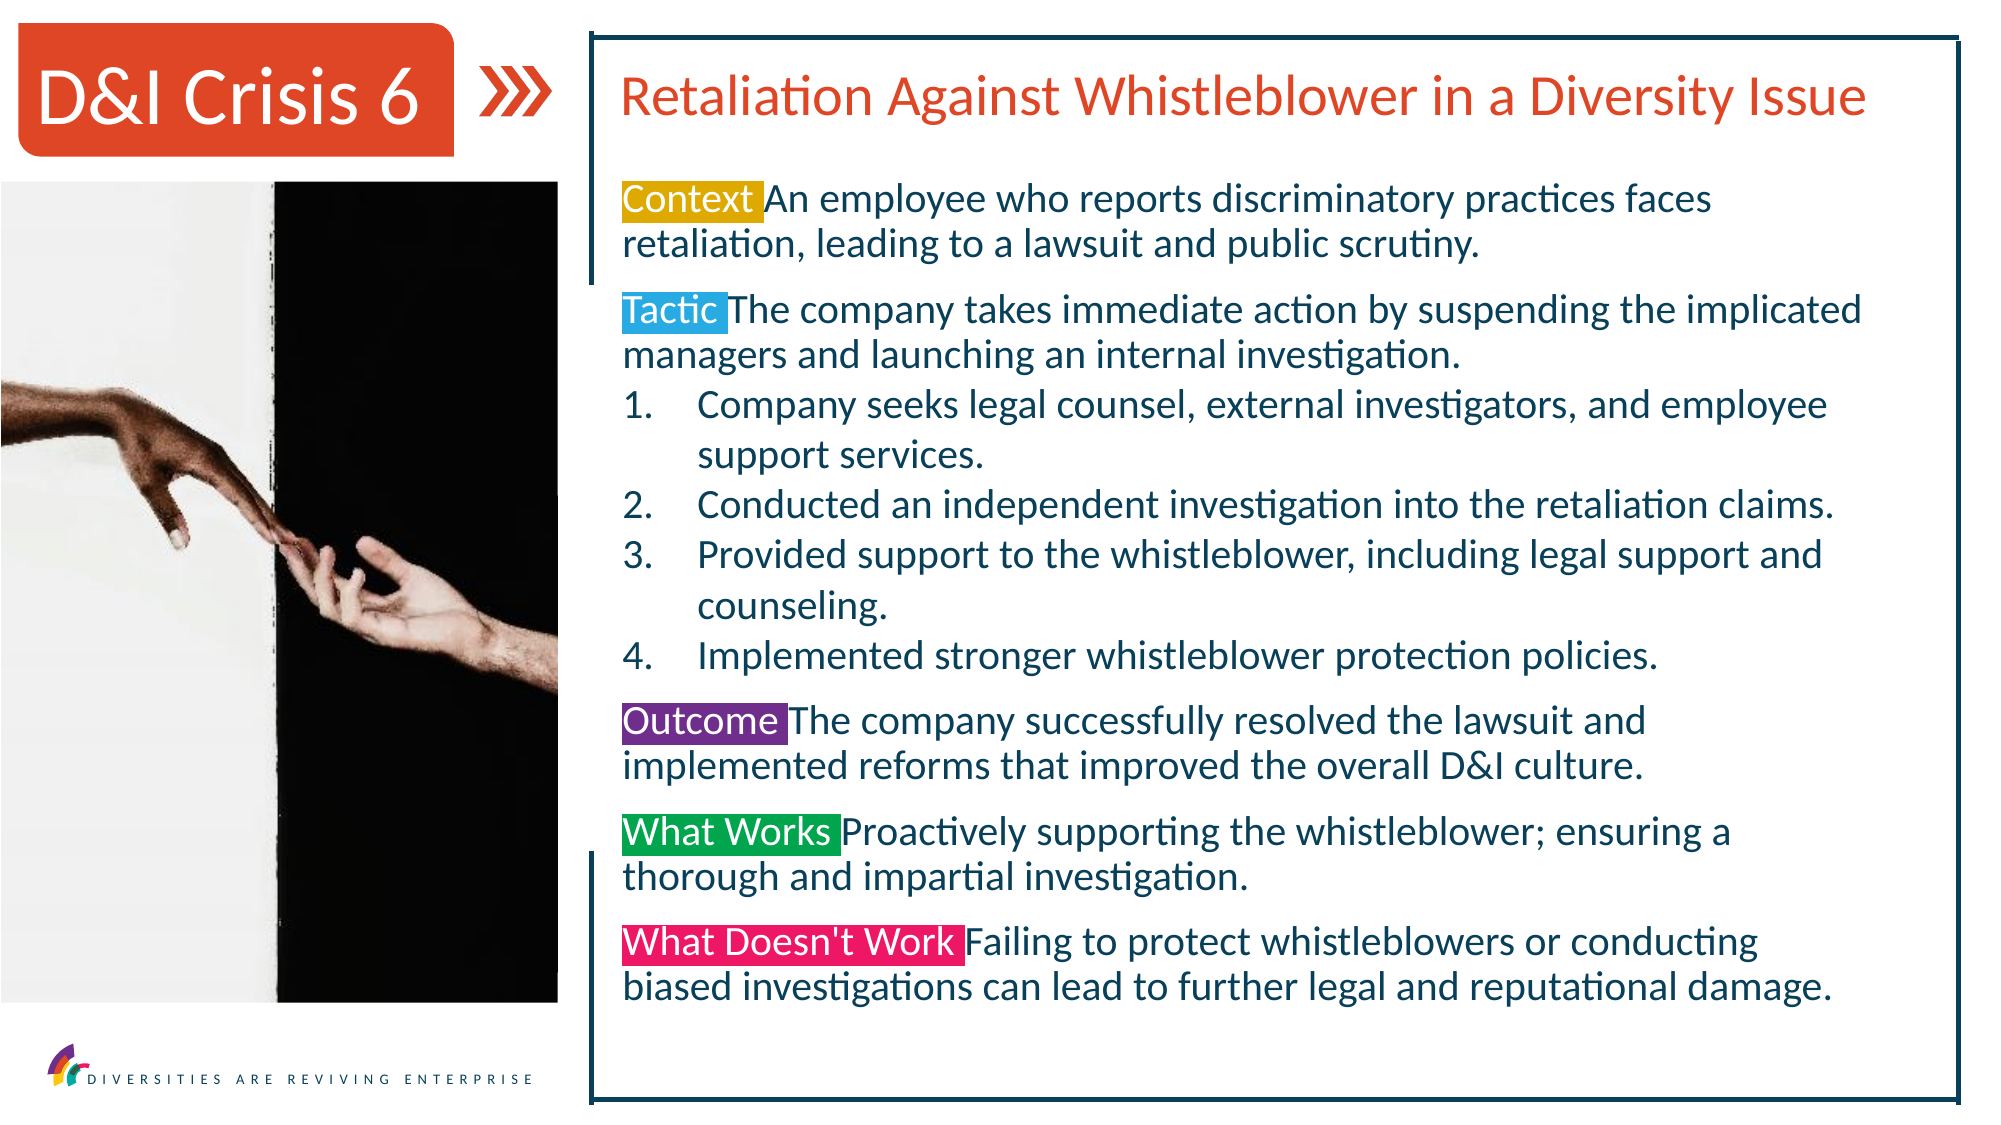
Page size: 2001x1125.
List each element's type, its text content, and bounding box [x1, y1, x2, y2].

picture [472, 48, 558, 134]
text_box Context An employee who reports discriminatory practices faces retaliation, leading to a lawsuit and public scrutiny. Tactic The company takes immediate action by suspending the implicated managers and launching an internal investigation. Company seeks legal counsel, external investigators, and employee support services. Conducted an independent investigation into the retaliation claims. Provided support to the whistleblower, including legal support and counseling. Implemented stronger whistleblower protection policies. Outcome The company successfully resolved the lawsuit and implemented reforms that improved the overall D&I culture. What Works Proactively supporting the whistleblower; ensuring a thorough and impartial investigation. What Doesn't Work Failing to protect whistleblowers or conducting biased investigations can lead to further legal and reputational damage. [607, 169, 1891, 801]
picture [1, 181, 558, 1003]
text_box [29, 22, 455, 158]
text_box D&I Crisis 6 [5, 0, 437, 155]
text_box Retaliation Against Whistleblower in a Diversity Issue [605, 50, 2000, 106]
